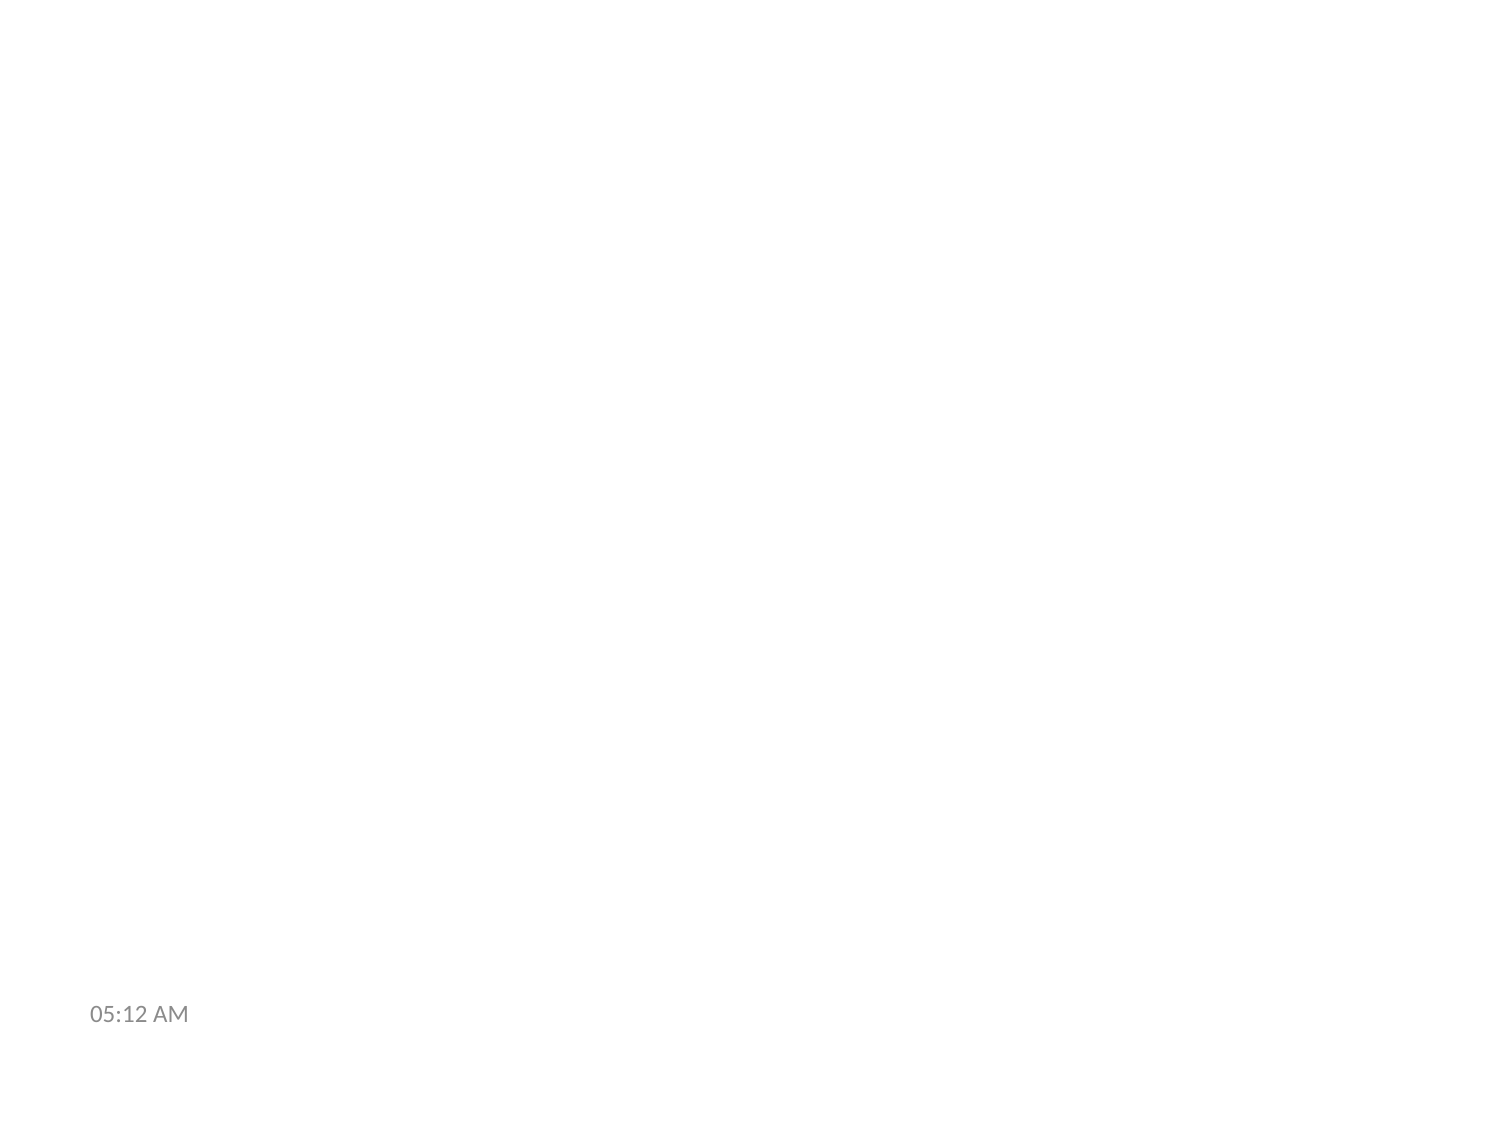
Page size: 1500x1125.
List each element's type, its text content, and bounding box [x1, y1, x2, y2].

text_box 3:35 PM [75, 982, 425, 1043]
